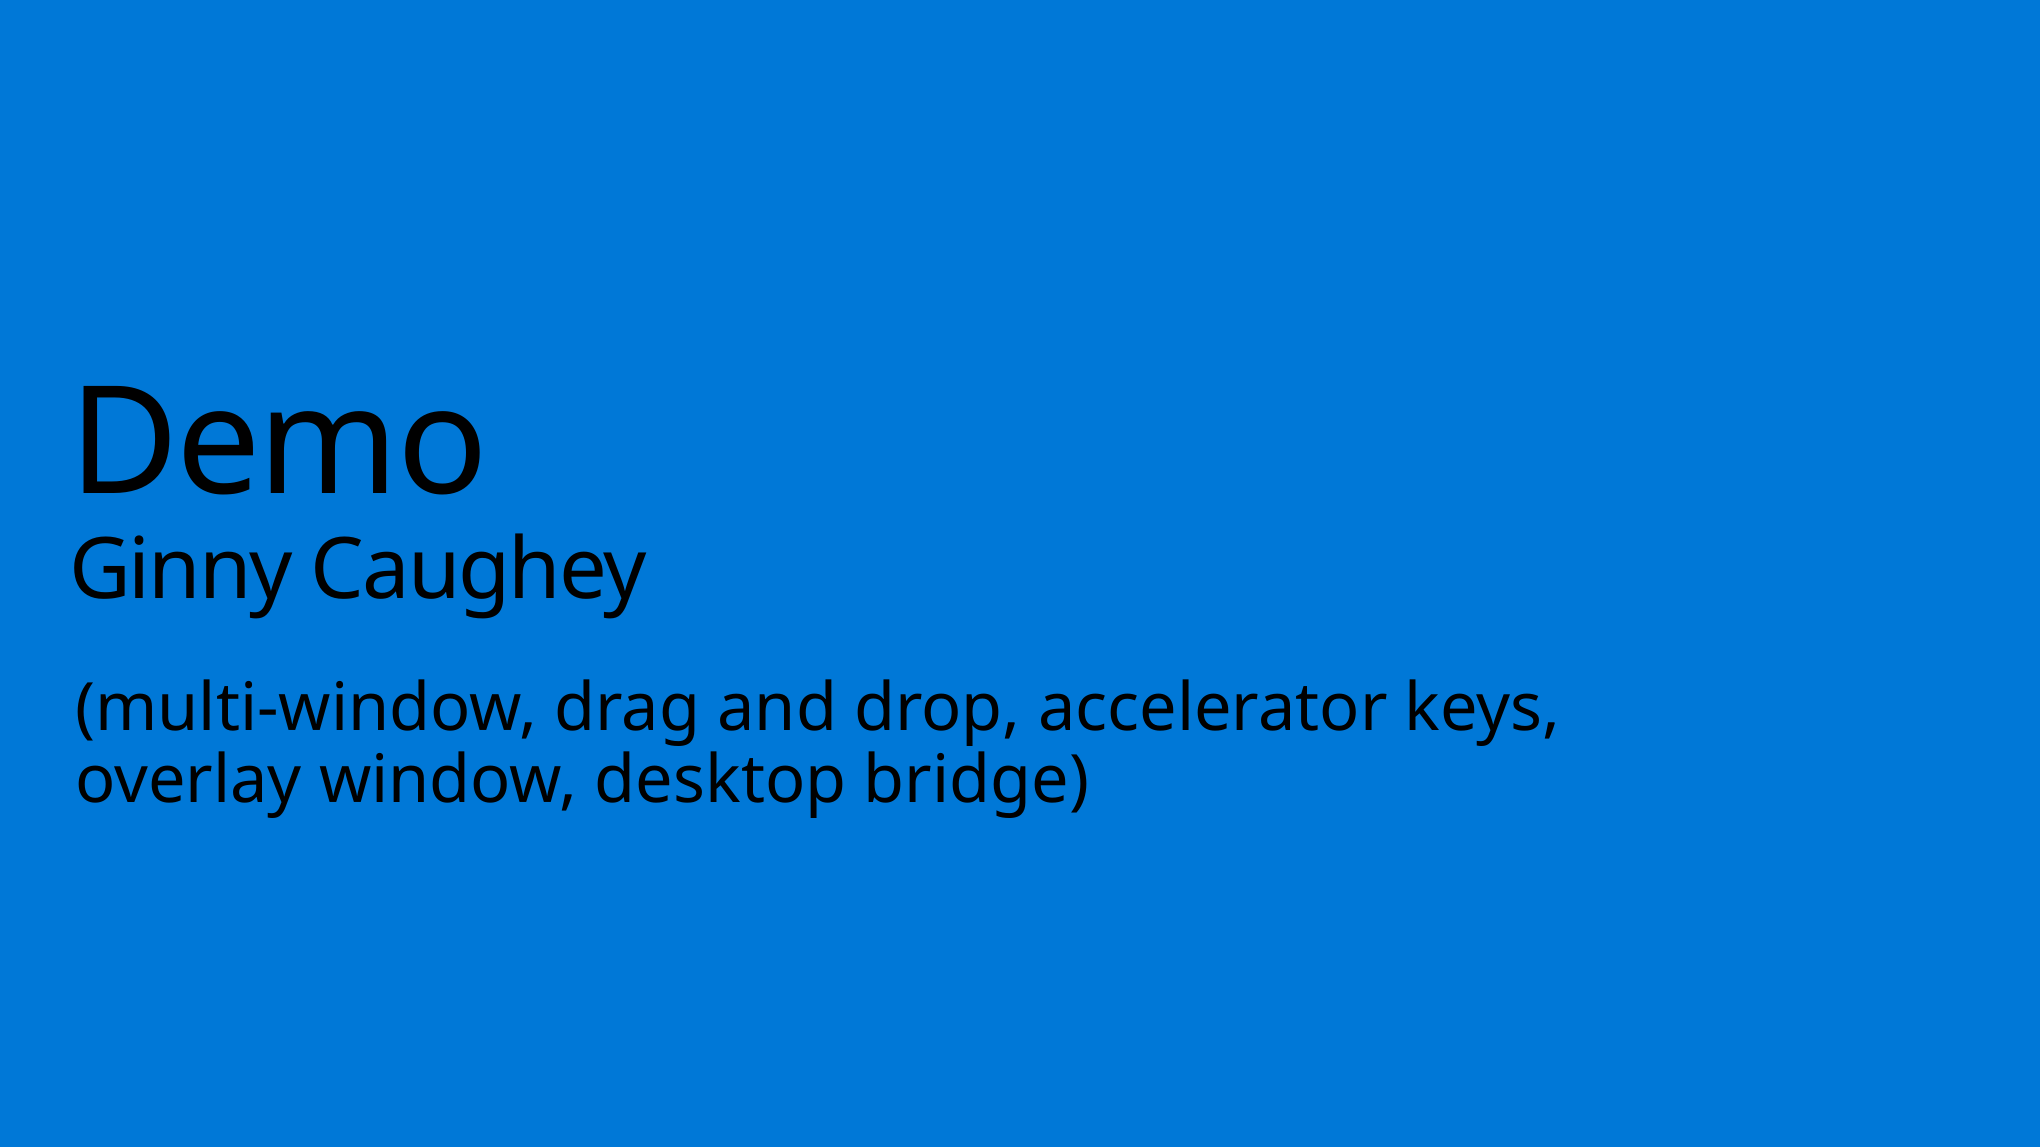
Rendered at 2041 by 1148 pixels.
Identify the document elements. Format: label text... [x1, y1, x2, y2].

list (multi-window, drag and drop, accelerator keys, overlay window, desktop bridge) [45, 648, 1695, 844]
title Demo Ginny Caughey [45, 348, 1695, 641]
